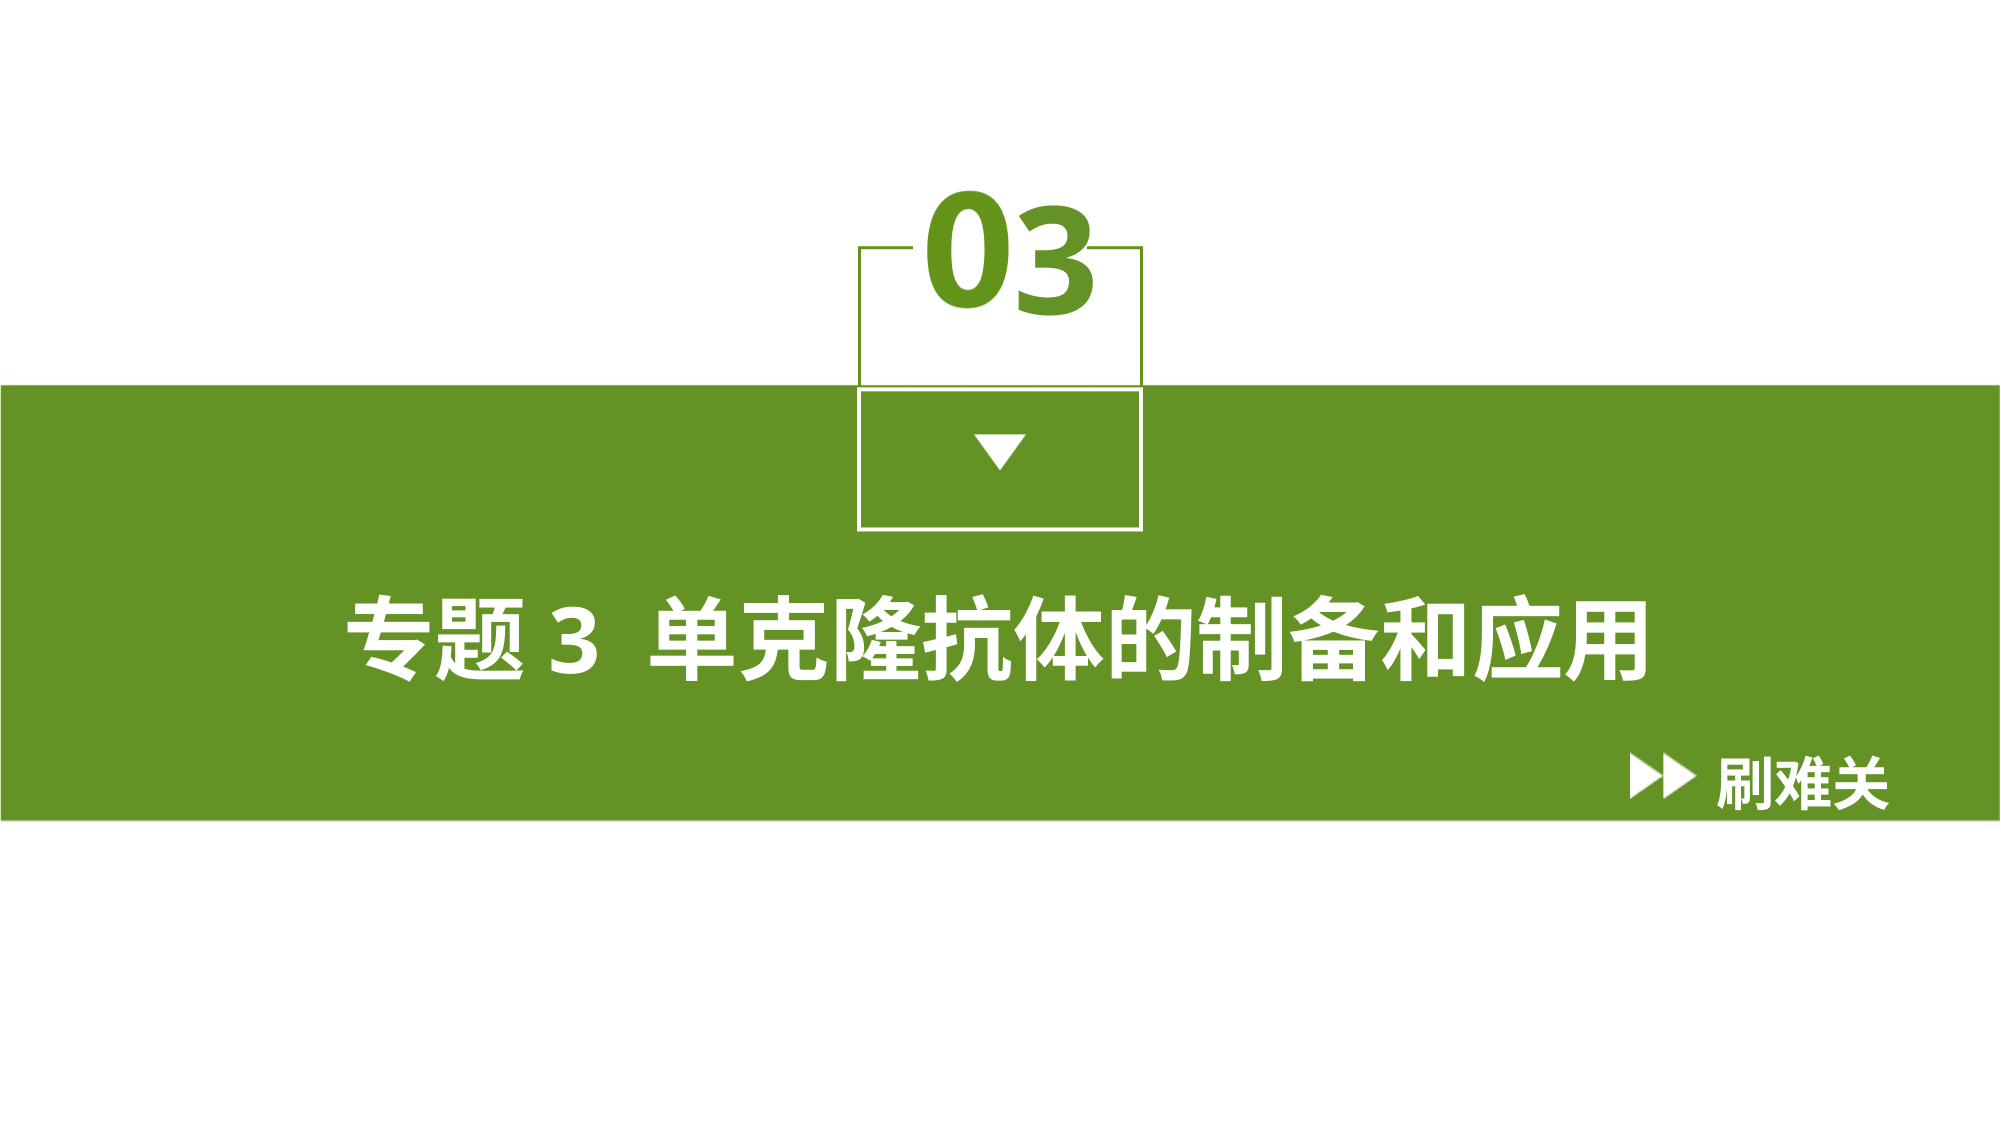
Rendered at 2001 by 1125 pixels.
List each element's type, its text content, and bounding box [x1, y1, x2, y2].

text_box 专题3 单克隆抗体的制备和应用 [0, 572, 2000, 699]
picture [0, 699, 2000, 1125]
text_box 3 [1013, 156, 1173, 353]
picture [0, 0, 2000, 572]
text_box 刷难关 [1715, 718, 1997, 812]
